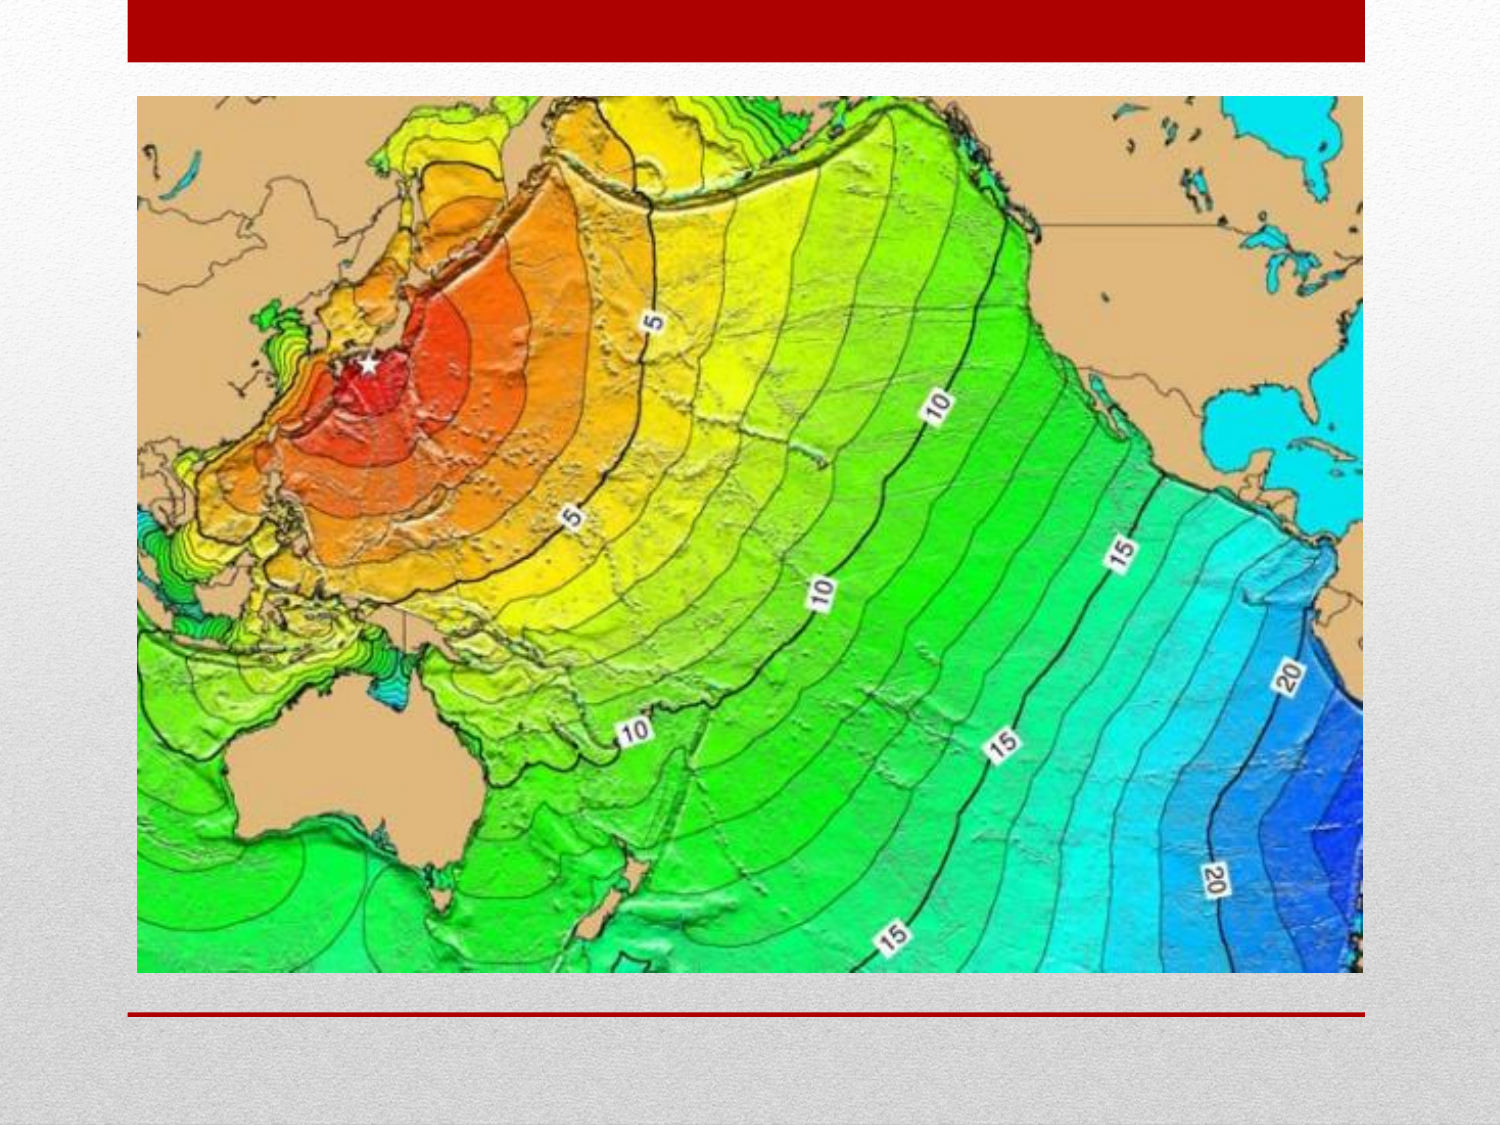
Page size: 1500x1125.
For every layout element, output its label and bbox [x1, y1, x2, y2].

picture [136, 95, 1364, 973]
